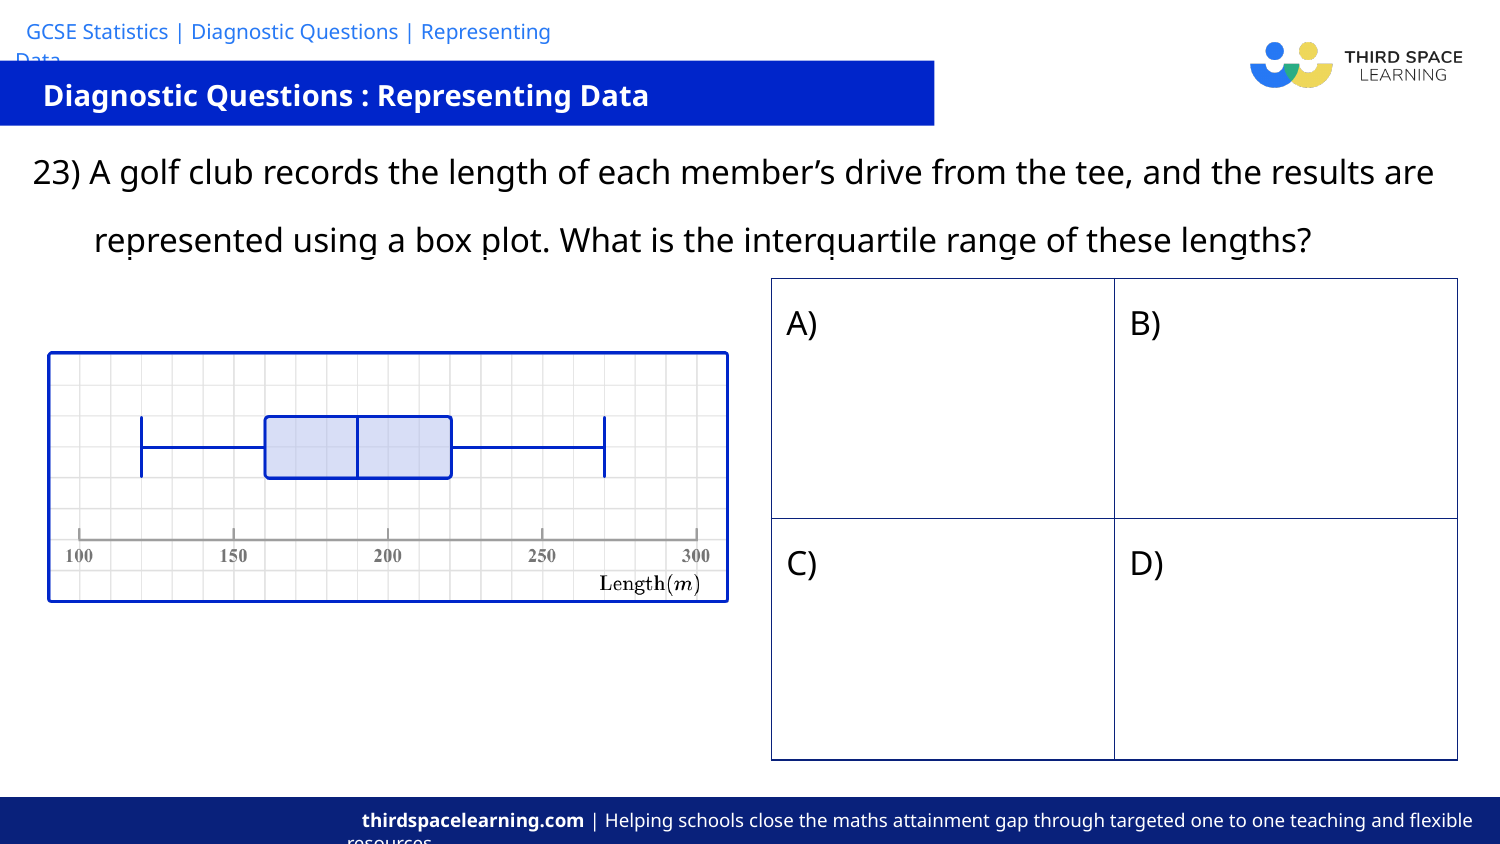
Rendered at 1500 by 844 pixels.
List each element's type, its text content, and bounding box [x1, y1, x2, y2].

picture [47, 351, 729, 604]
picture [1250, 33, 1465, 99]
text_box Diagnostic Questions : Representing Data [27, 61, 778, 127]
table_header 23) A golf club records the length of each member’s drive from the tee, and the results are represented using a box plot. What is the interquartile range of these lengths? [19, 142, 1474, 255]
